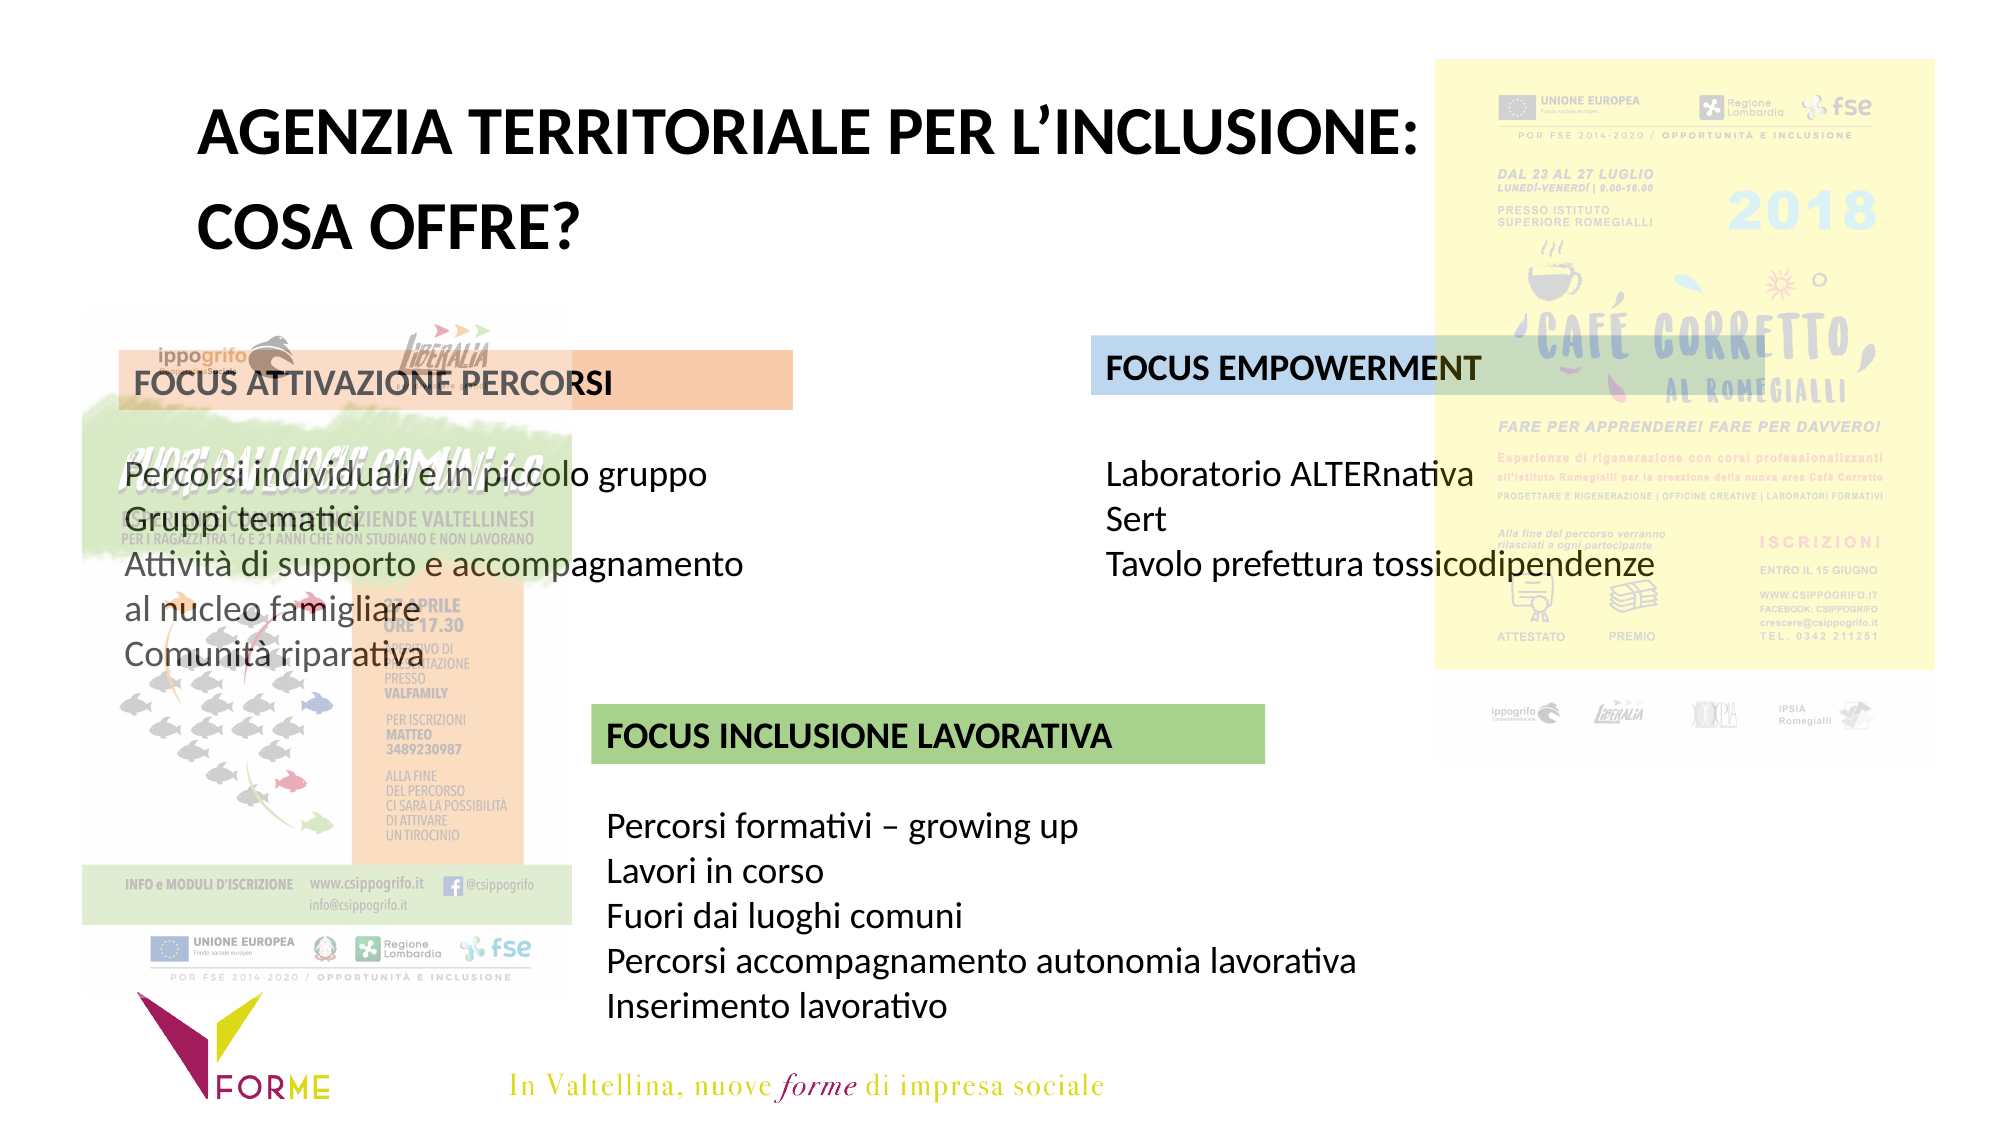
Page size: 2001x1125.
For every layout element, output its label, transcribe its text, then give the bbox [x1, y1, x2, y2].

text_box FOCUS INCLUSIONE LAVORATIVA [591, 704, 1266, 764]
list AGENZIA TERRITORIALE PER L’INCLUSIONE: COSA OFFRE? [182, 87, 1435, 307]
text_box Percorsi individuali e in piccolo gruppo Gruppi tematici Attività di supporto e accompagnamento al nucleo famigliare Comunità riparativa [572, 441, 784, 681]
text_box Percorsi formativi – growing up Lavori in corso Fuori dai luoghi comuni Percorsi accompagnamento autonomia lavorativa Inserimento lavorativo [591, 793, 1403, 1034]
text_box FOCUS ATTIVAZIONE PERCORSI [572, 350, 793, 410]
picture [82, 306, 1103, 1103]
text_box FOCUS EMPOWERMENT [1091, 335, 1435, 395]
text_box Laboratorio ALTERnativa Sert Tavolo prefettura tossicodipendenze [1091, 441, 1435, 591]
picture [1435, 59, 1935, 765]
